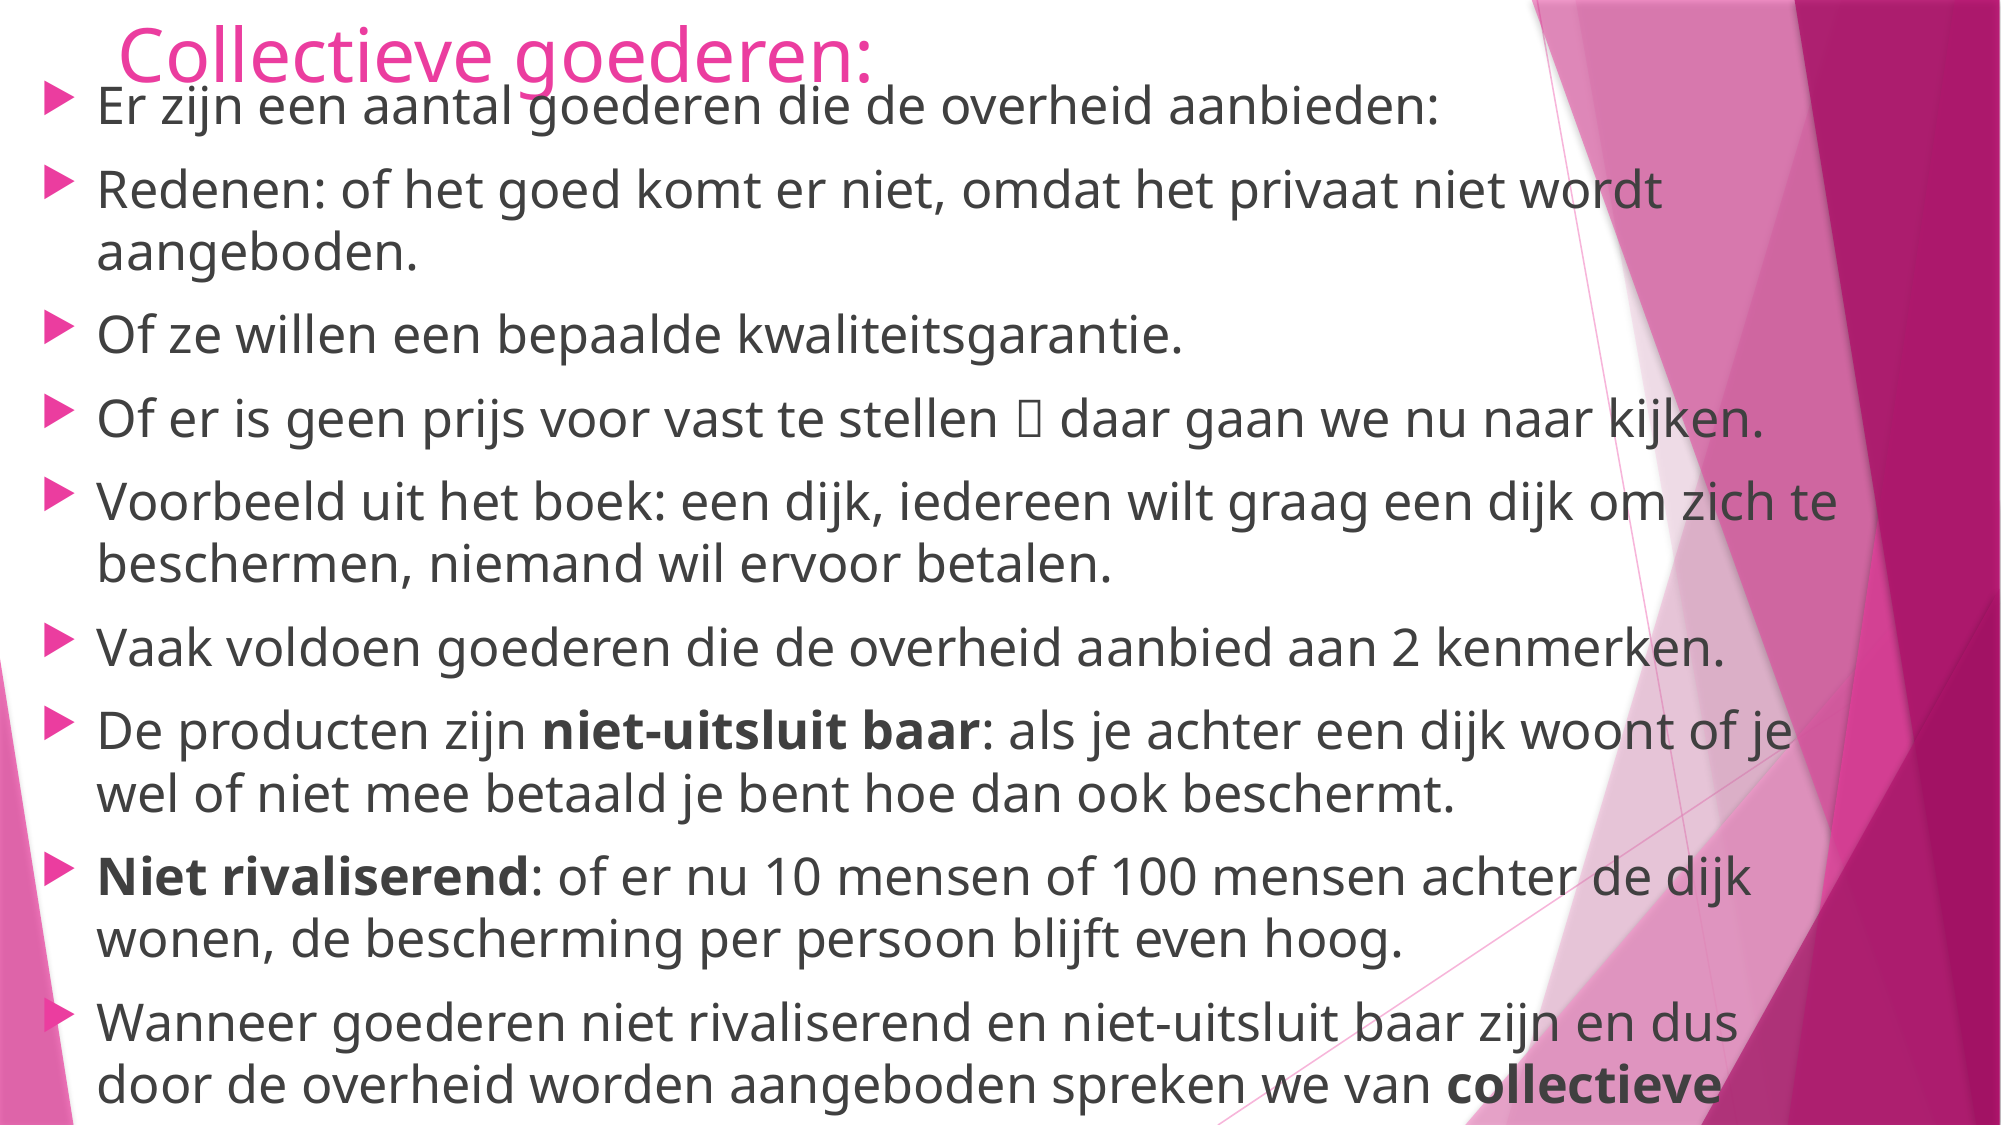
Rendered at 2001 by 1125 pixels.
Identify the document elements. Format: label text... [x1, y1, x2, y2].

title Collectieve goederen: [102, 0, 1522, 65]
list Er zijn een aantal goederen die de overheid aanbieden: Redenen: of het goed komt er niet, omdat het privaat niet wordt aangeboden. Of ze willen een bepaalde kwaliteitsgarantie. Of er is geen prijs voor vast te stellen  daar gaan we nu naar kijken. Voorbeeld uit het boek: een dijk, iedereen wilt graag een dijk om zich te beschermen, niemand wil ervoor betalen. Vaak voldoen goederen die de overheid aanbied aan 2 kenmerken. De producten zijn niet-uitsluit baar: als je achter een dijk woont of je wel of niet mee betaald je bent hoe dan ook beschermt. Niet rivaliserend: of er nu 10 mensen of 100 mensen achter de dijk wonen, de bescherming per persoon blijft even hoog. Wanneer goederen niet rivaliserend en niet-uitsluit baar zijn en dus door de overheid worden aangeboden spreken we van collectieve goederen. [25, 65, 1879, 944]
